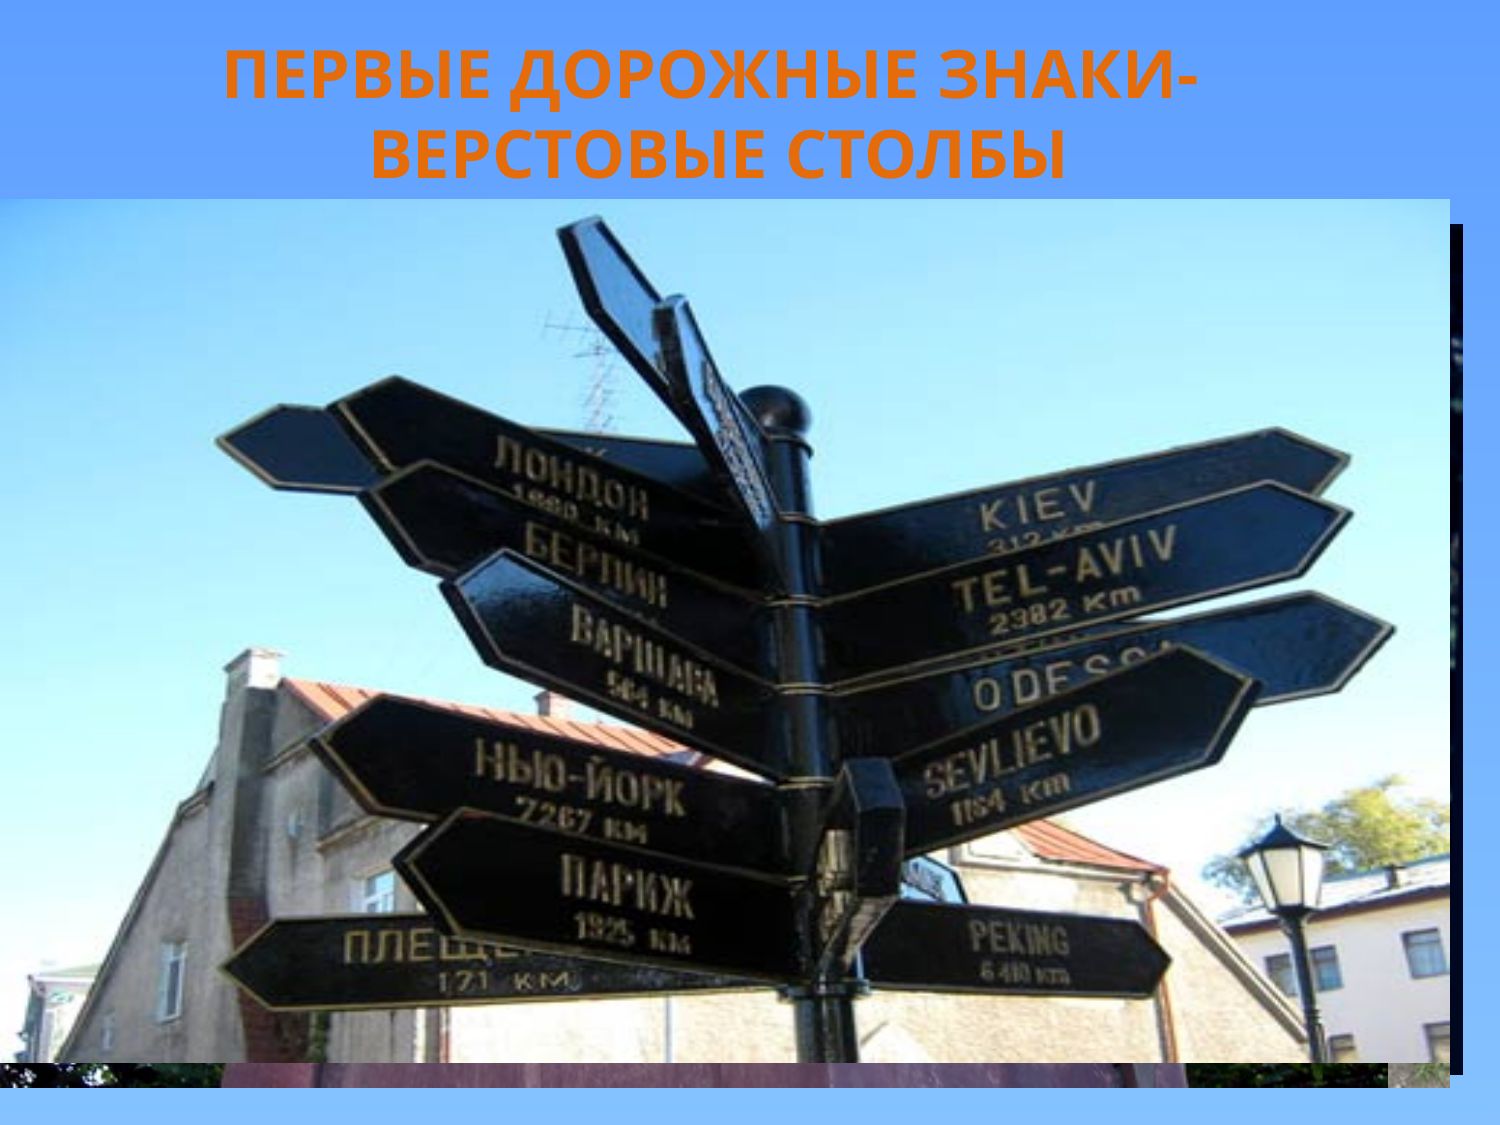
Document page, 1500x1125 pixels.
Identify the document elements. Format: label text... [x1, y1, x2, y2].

picture [0, 199, 1463, 1088]
text_box ПЕРВЫЕ ДОРОЖНЫЕ ЗНАКИ- ВЕРСТОВЫЕ СТОЛБЫ [206, 24, 1232, 198]
